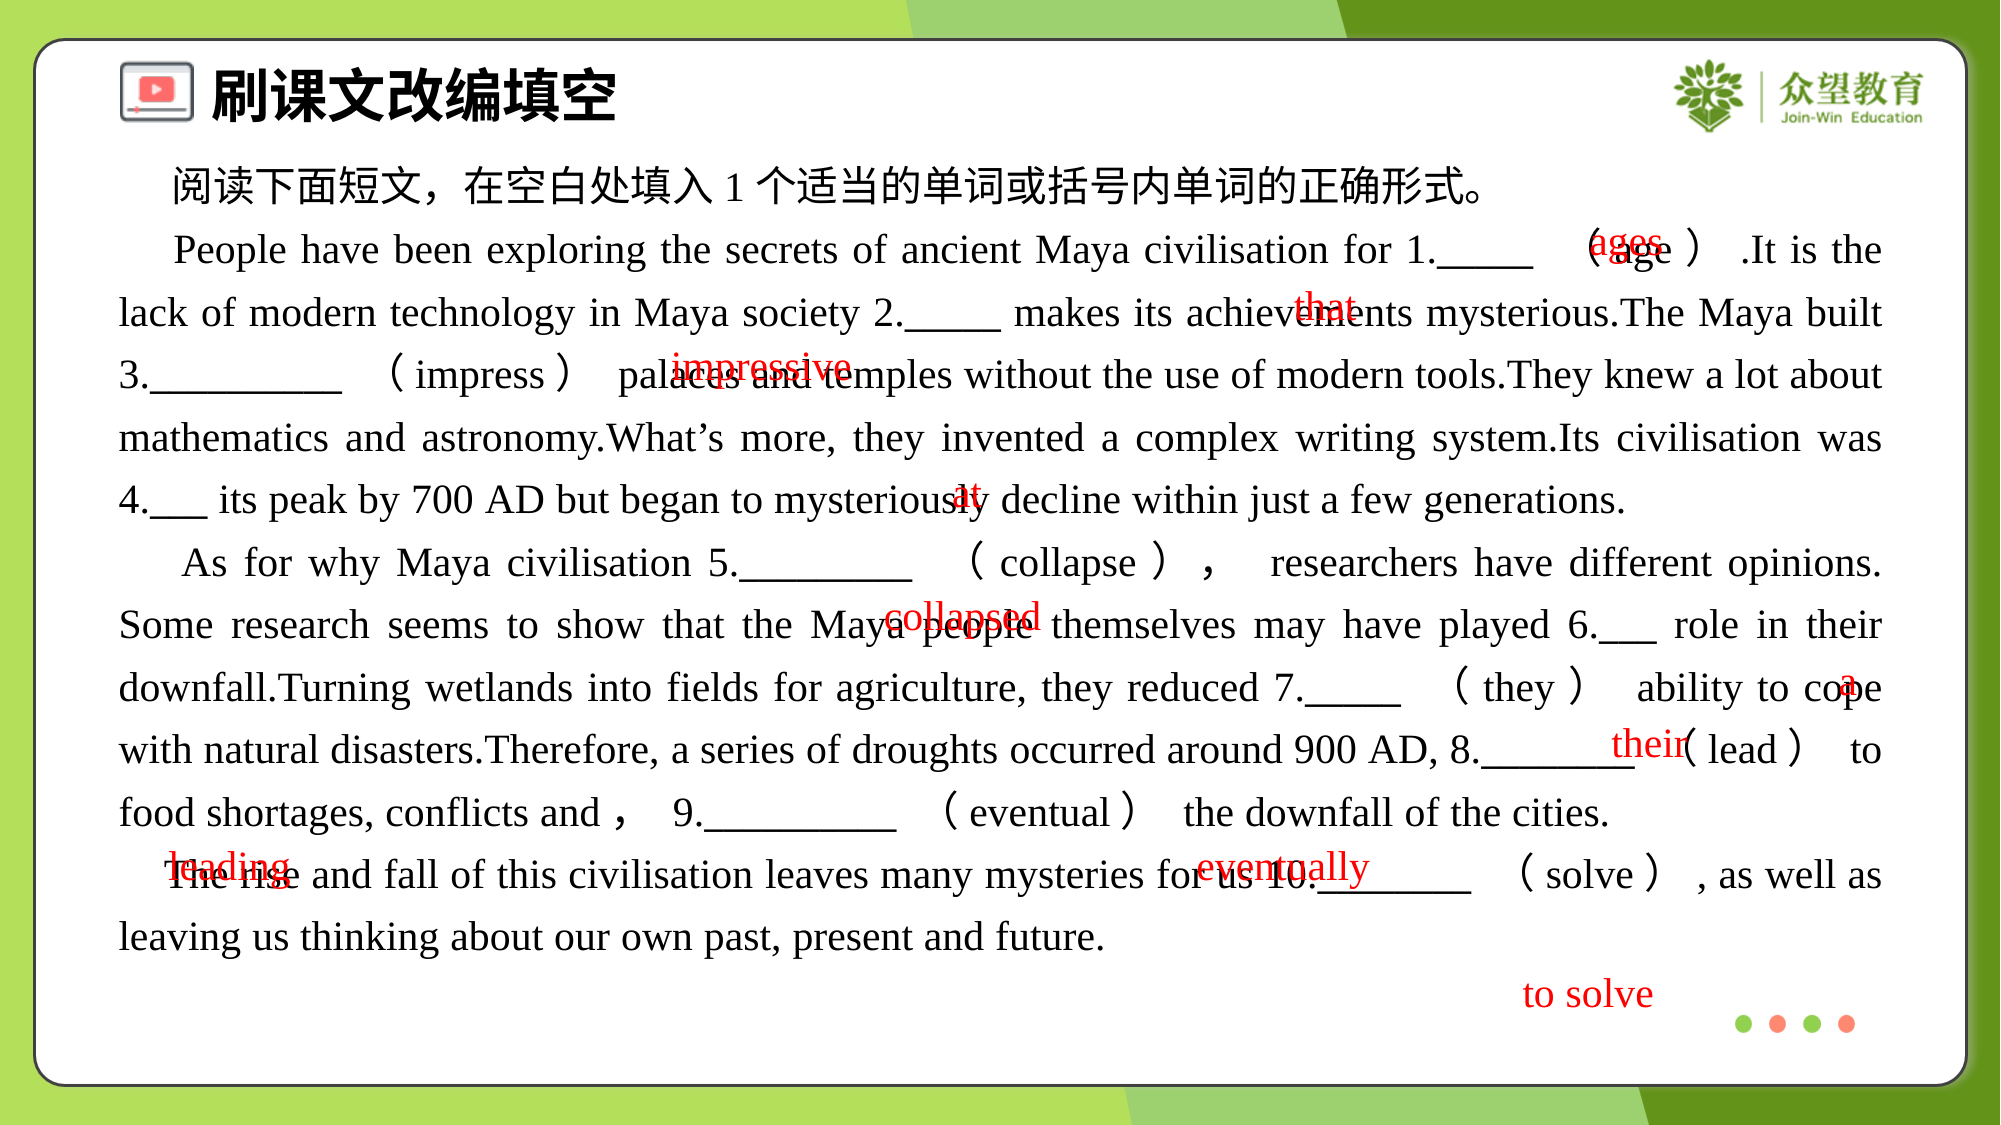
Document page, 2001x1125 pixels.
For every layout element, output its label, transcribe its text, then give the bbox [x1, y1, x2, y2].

text_box ages [1584, 201, 1669, 259]
text_box that [1289, 265, 1361, 324]
text_box leading [163, 826, 296, 884]
text_box eventually [1191, 826, 1375, 884]
text_box impressive [666, 326, 856, 384]
picture [0, 0, 2000, 1125]
text_box a [1833, 640, 1862, 699]
text_box their [1606, 703, 1693, 761]
text_box to solve [1513, 953, 1664, 1011]
text_box 阅读下面短文，在空白处填入1个适当的单词或括号内单词的正确形式。 People have been exploring the secrets of ancient Maya civilisation for 1._____ （age）.It is the lack of modern technology in Maya society 2._____ makes its achievements mysterious.The Maya built 3.__________ （impress） palaces and temples without the use of modern tools.They knew a lot about mathematics and astronomy.What’s more, they invented a complex writing system.Its civilisation was 4.___ its peak by 700 AD but began to mysteriously decline within just a few generations. As for why Maya civilisation 5._________ （collapse）， researchers have different opinions. Some research seems to show that the Maya people themselves may have played 6.___ role in their downfall.Turning wetlands into fields for agriculture, they reduced 7._____ （they） ability to cope with natural disasters.Therefore, a series of droughts occurred around 900 AD, 8.________ （lead） to food shortages, conflicts and， 9.__________ （eventual） the downfall of the cities. The rise and fall of this civilisation leaves many mysteries for us 10.________ （solve）, as well as leaving us thinking about our own past, present and future. [118, 146, 1883, 1079]
text_box at [947, 453, 987, 511]
text_box collapsed [879, 576, 1046, 634]
